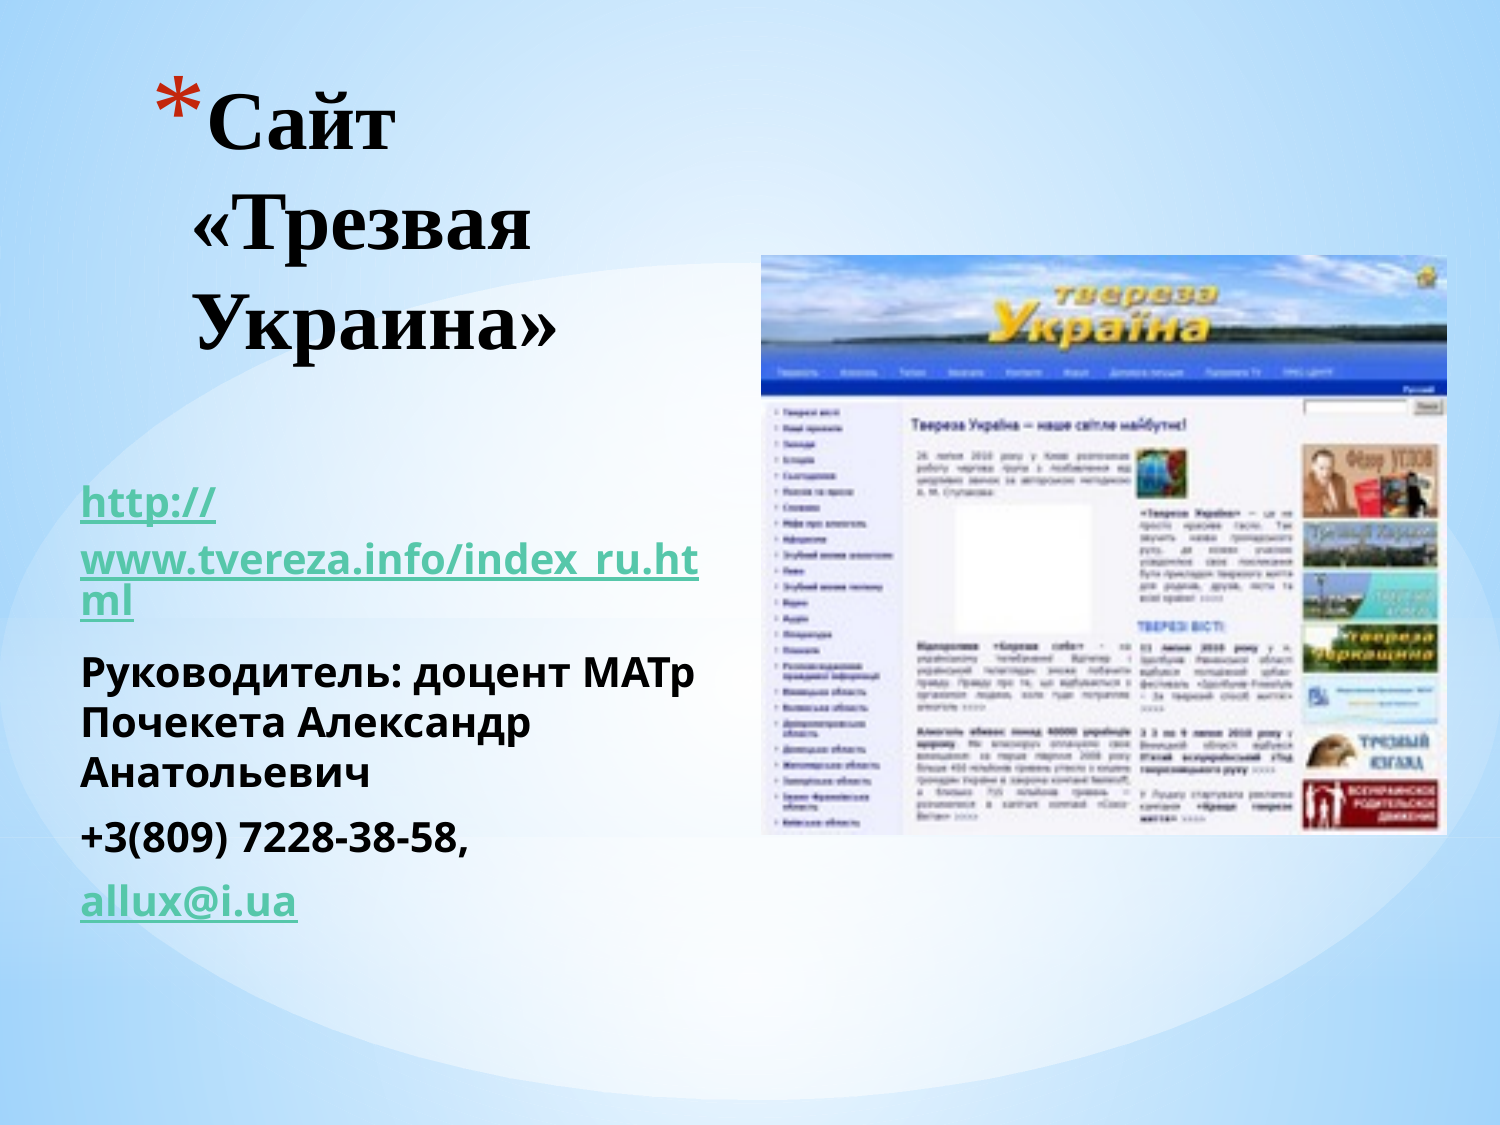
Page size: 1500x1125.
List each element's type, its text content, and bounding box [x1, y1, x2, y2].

list http://www.tvereza.info/index_ru.html Руководитель: доцент МАТр Почекета Александр Анатольевич +3(809) 7228-38-58, allux@i.ua [64, 468, 733, 1047]
title Сайт «Трезвая Украина» [137, 54, 735, 374]
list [761, 255, 1448, 835]
